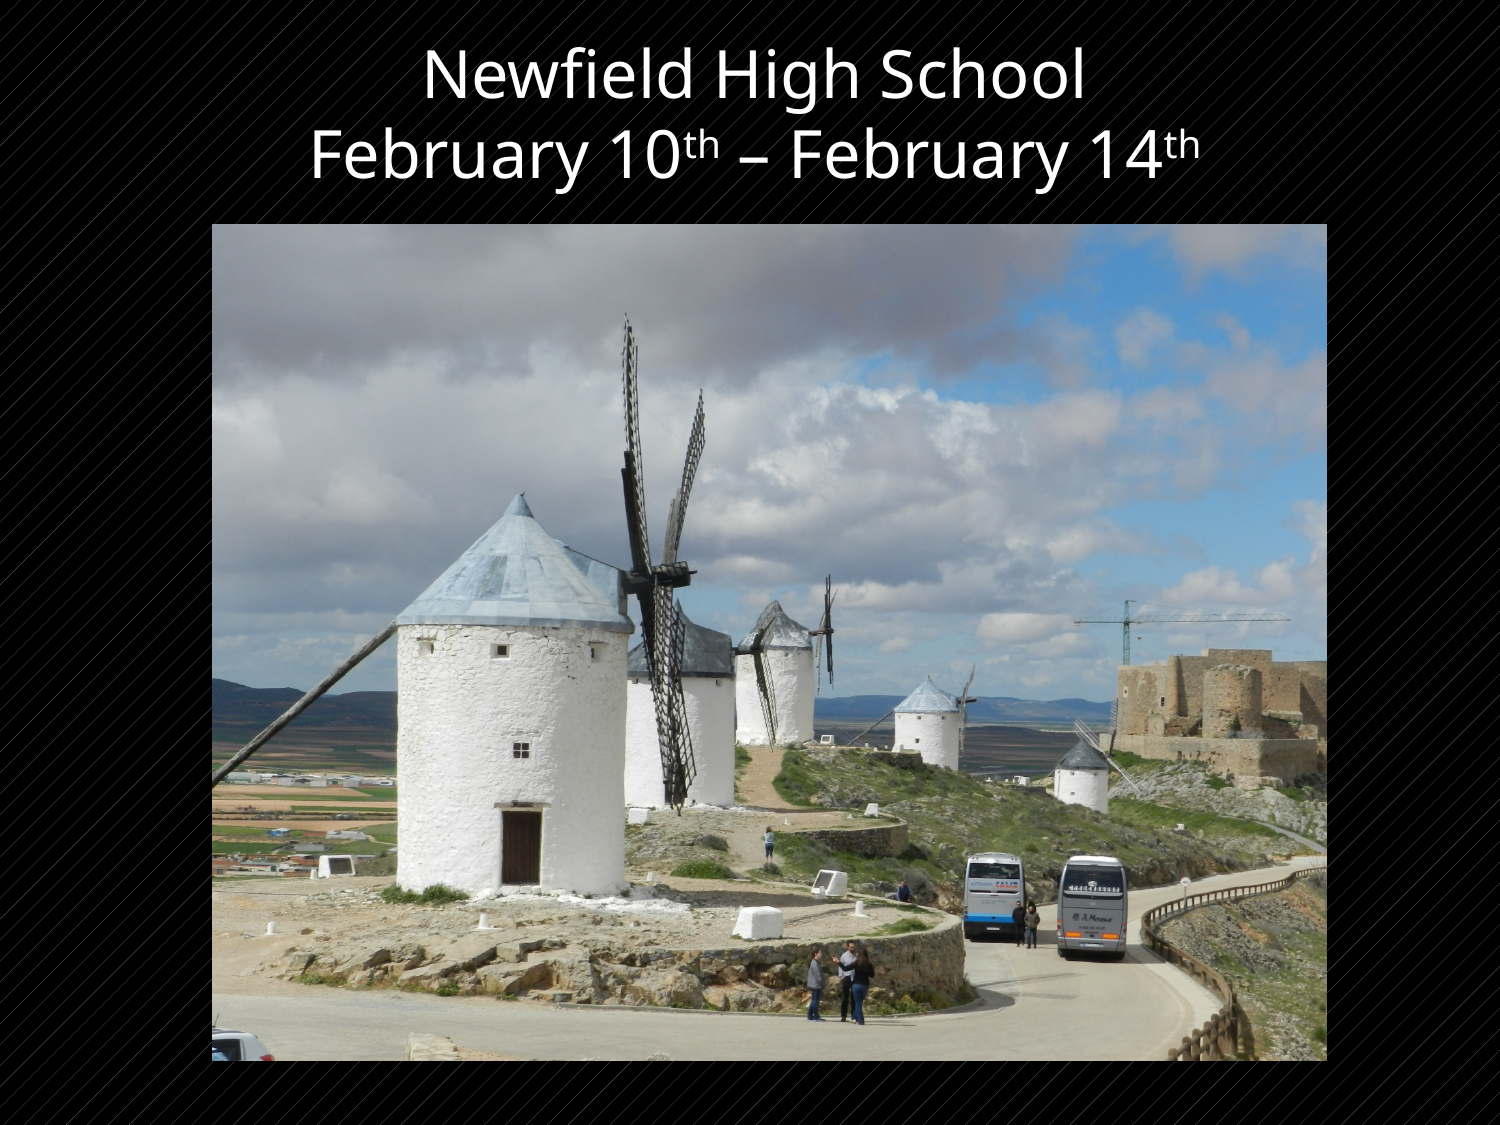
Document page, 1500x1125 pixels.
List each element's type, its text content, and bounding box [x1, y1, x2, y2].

text_box Newfield High School February 10th – February 14th [293, 24, 1217, 200]
picture [212, 224, 1327, 1061]
